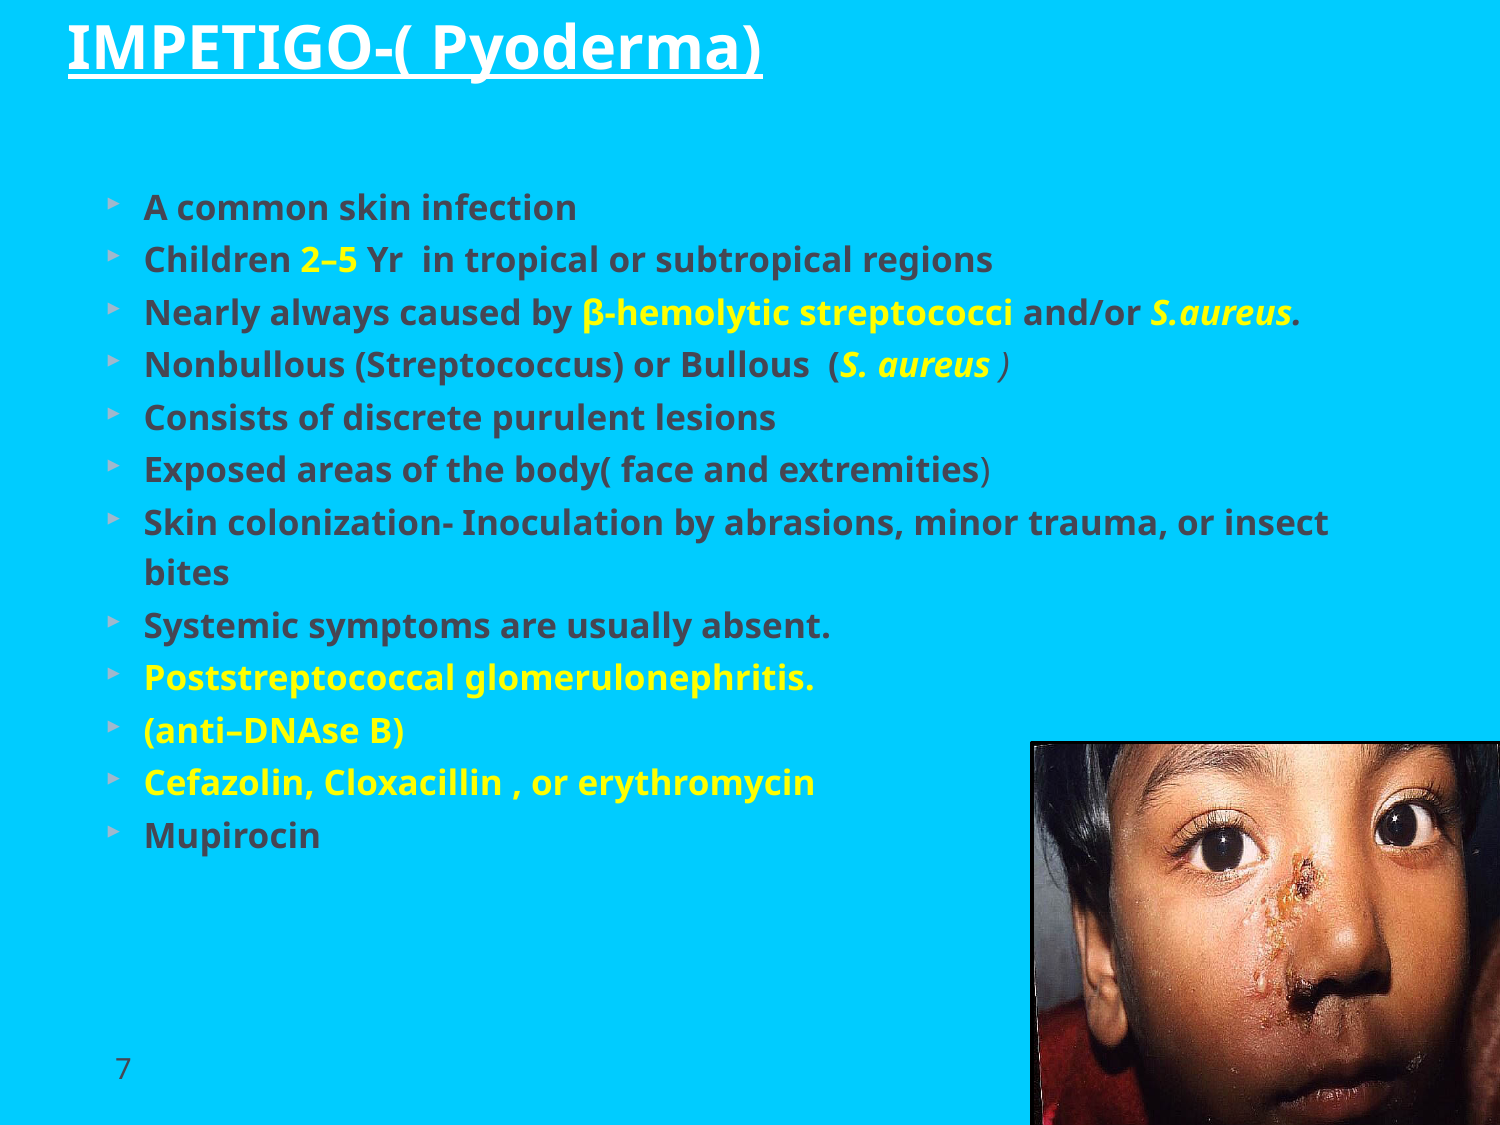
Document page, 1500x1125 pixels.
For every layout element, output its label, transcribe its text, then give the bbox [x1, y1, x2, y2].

slide_number 7 [100, 1042, 426, 1103]
list A common skin infection Children 2–5 Yr in tropical or subtropical regions Nearly always caused by β-hemolytic streptococci and/or S.aureus. Nonbullous (Streptococcus) or Bullous (S. aureus ) Consists of discrete purulent lesions Exposed areas of the body( face and extremities) Skin colonization- Inoculation by abrasions, minor trauma, or insect bites Systemic symptoms are usually absent. Poststreptococcal glomerulonephritis. (anti–DNAse B) Cefazolin, Cloxacillin , or erythromycin Mupirocin [53, 169, 1376, 938]
title IMPETIGO-( Pyoderma) [53, 0, 1404, 163]
picture [1033, 743, 1500, 1125]
